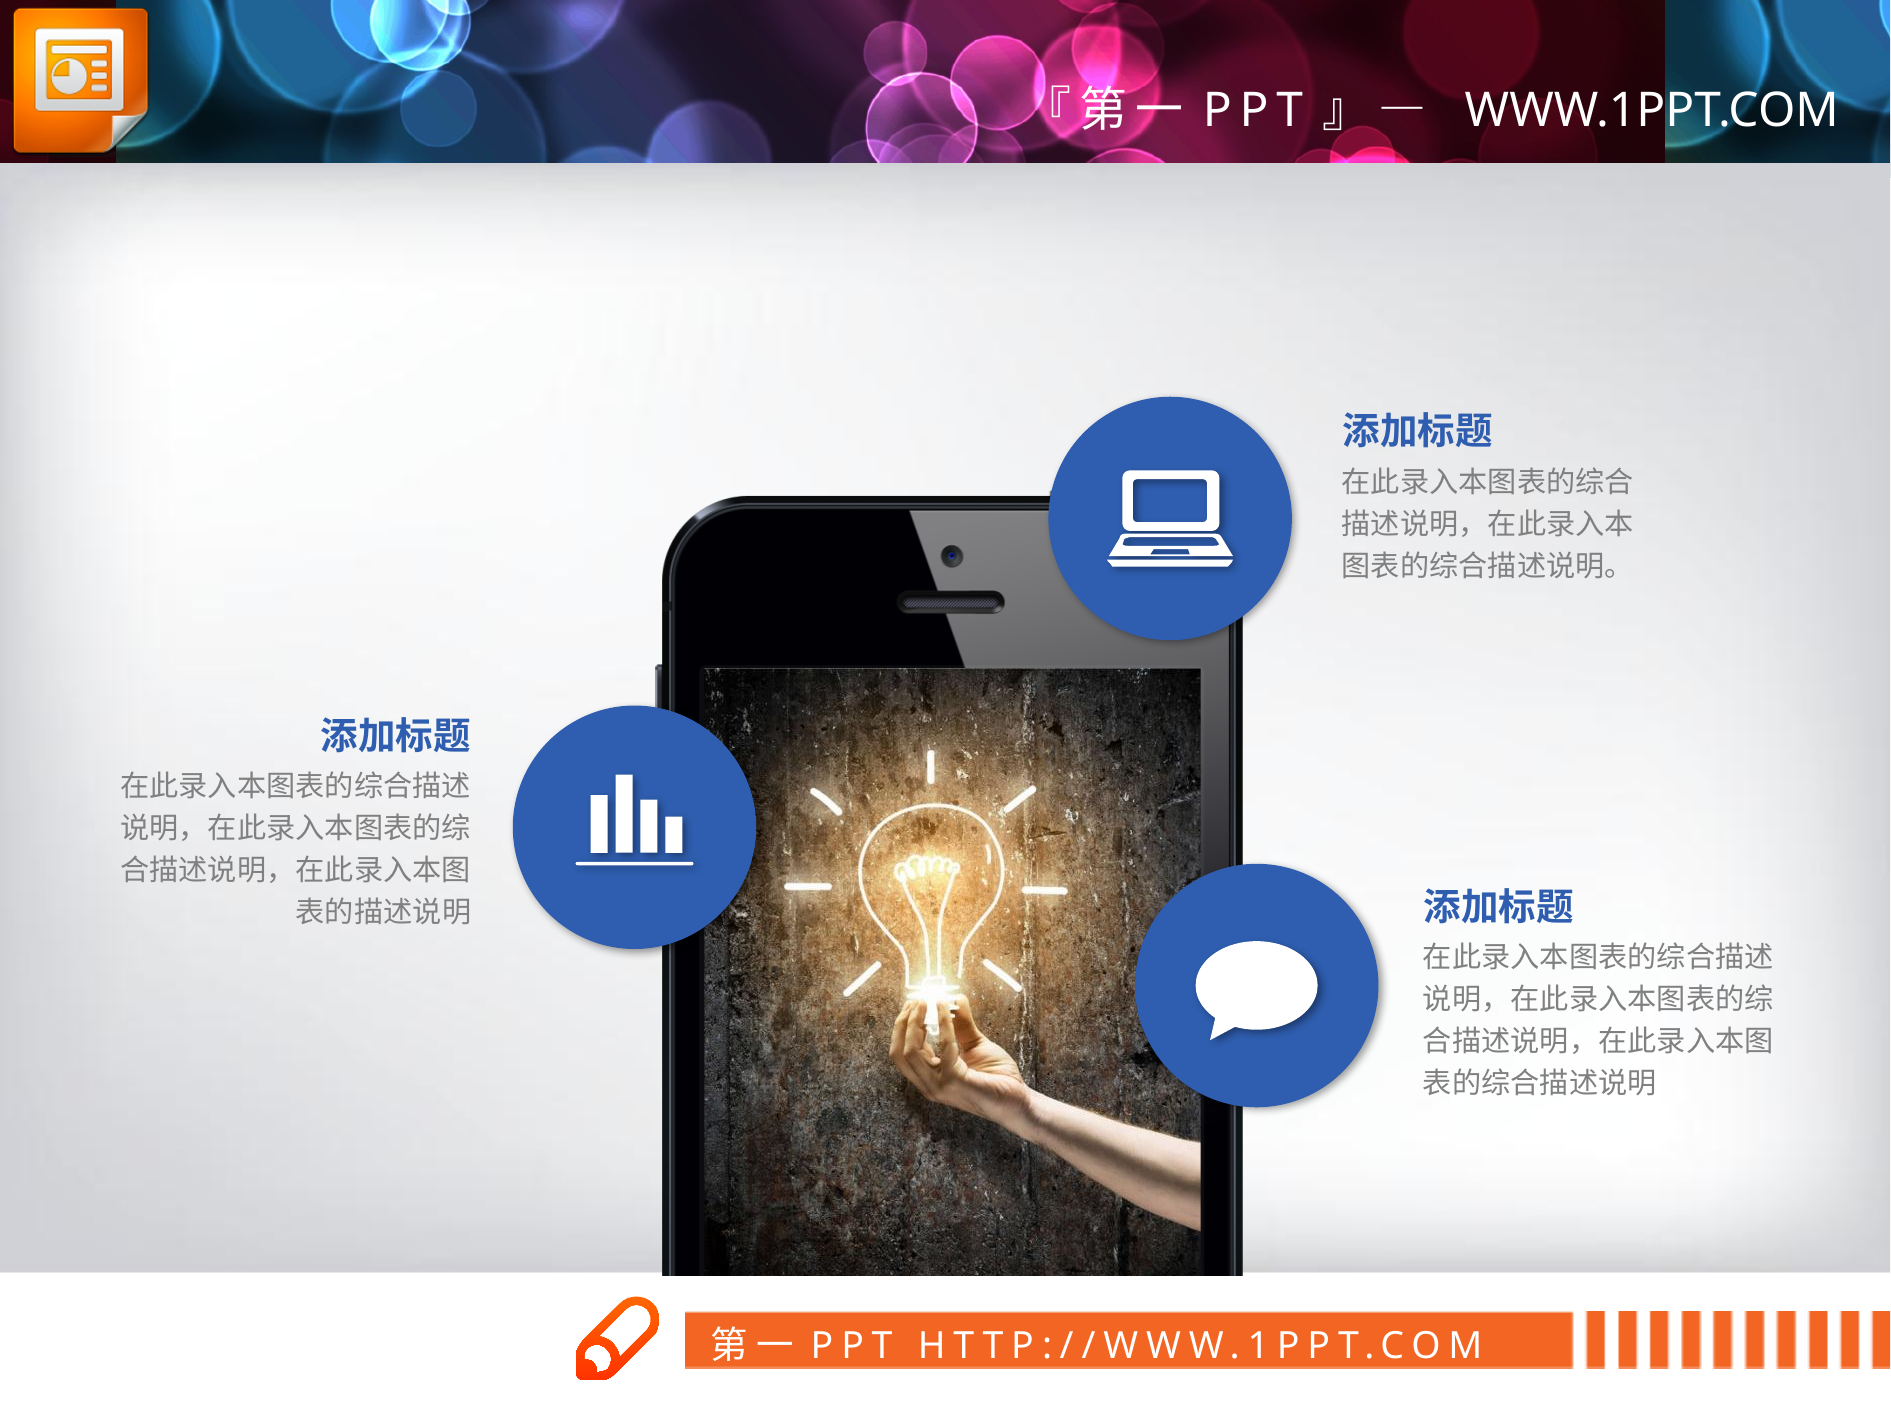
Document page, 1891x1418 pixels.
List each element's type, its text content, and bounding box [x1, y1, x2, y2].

text_box 添加标题 [1408, 874, 1589, 923]
text_box 添加标题 [1327, 399, 1508, 448]
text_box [1048, 396, 1293, 641]
picture [685, 1311, 1891, 1369]
text_box 在此录入本图表的综合描述说明，在此录入本图表的综合描述说明。 [1326, 448, 1675, 590]
picture [0, 0, 1891, 1275]
text_box 在此录入本图表的综合描述说明，在此录入本图表的综合描述说明，在此录入本图表的描述说明 [94, 753, 487, 936]
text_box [569, 488, 1352, 1276]
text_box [1134, 863, 1379, 1108]
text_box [512, 705, 757, 950]
text_box 在此录入本图表的综合描述说明，在此录入本图表的综合描述说明，在此录入本图表的综合描述说明 [1407, 923, 1808, 1107]
text_box 添加标题 [305, 704, 486, 753]
